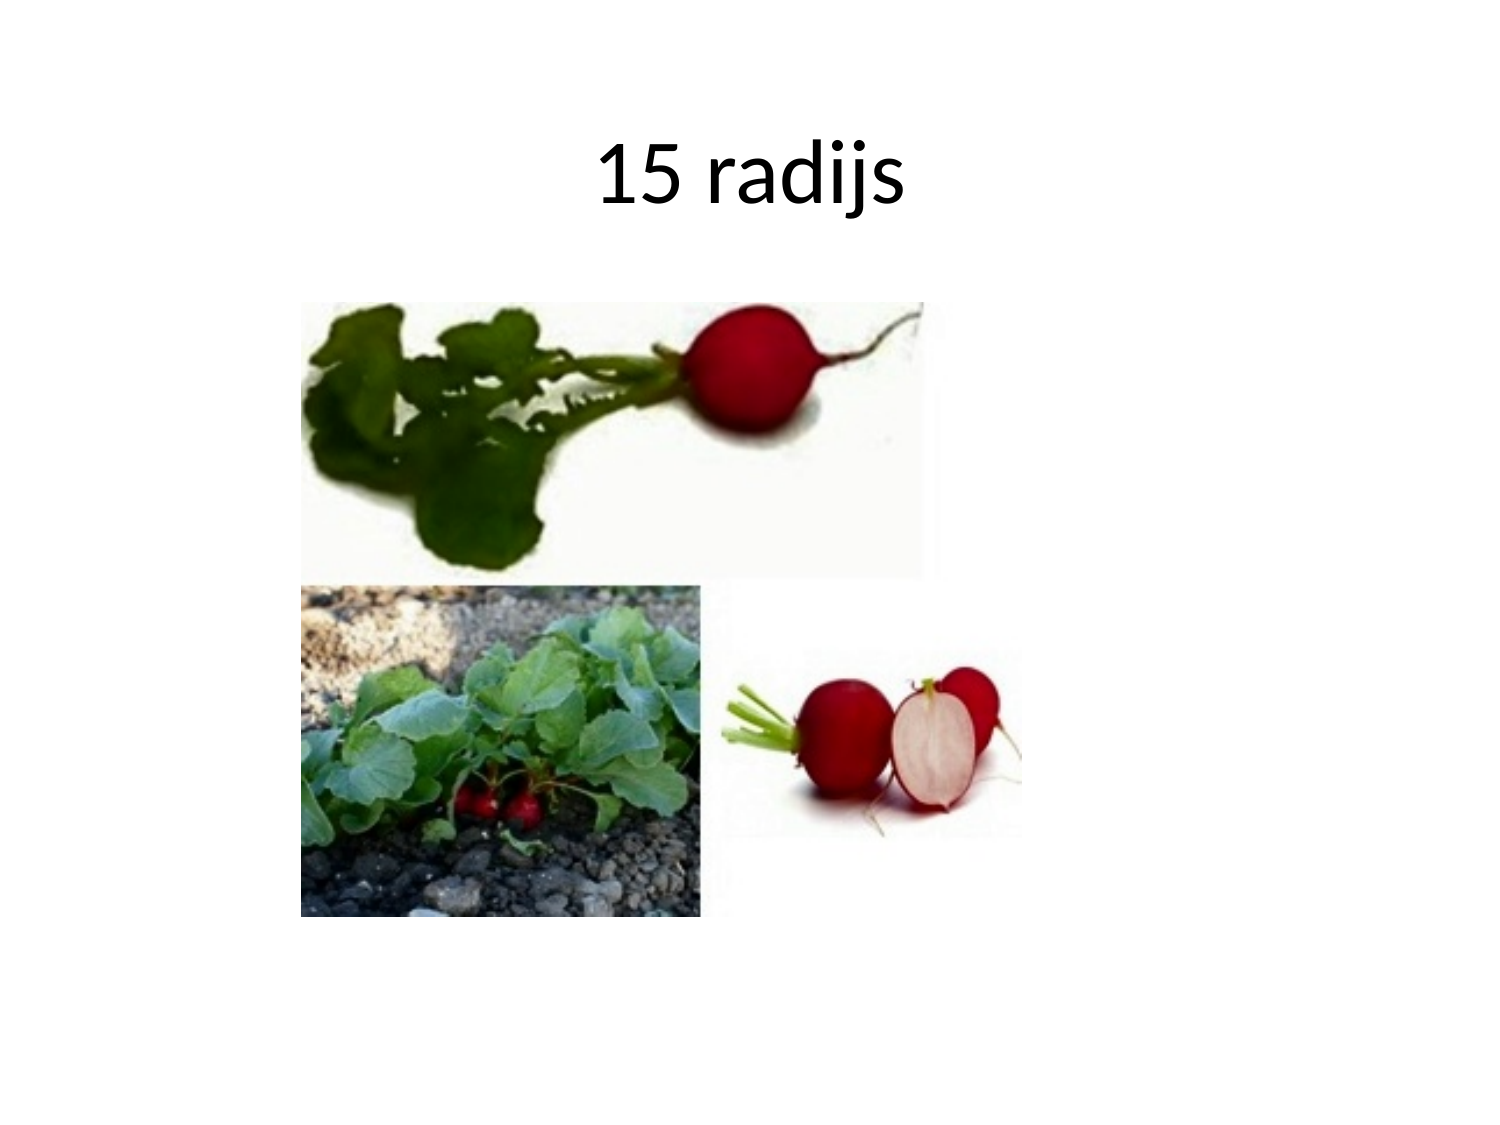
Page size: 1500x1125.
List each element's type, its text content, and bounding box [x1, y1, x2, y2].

title 15 radijs [112, 78, 1388, 256]
picture [300, 302, 1022, 917]
